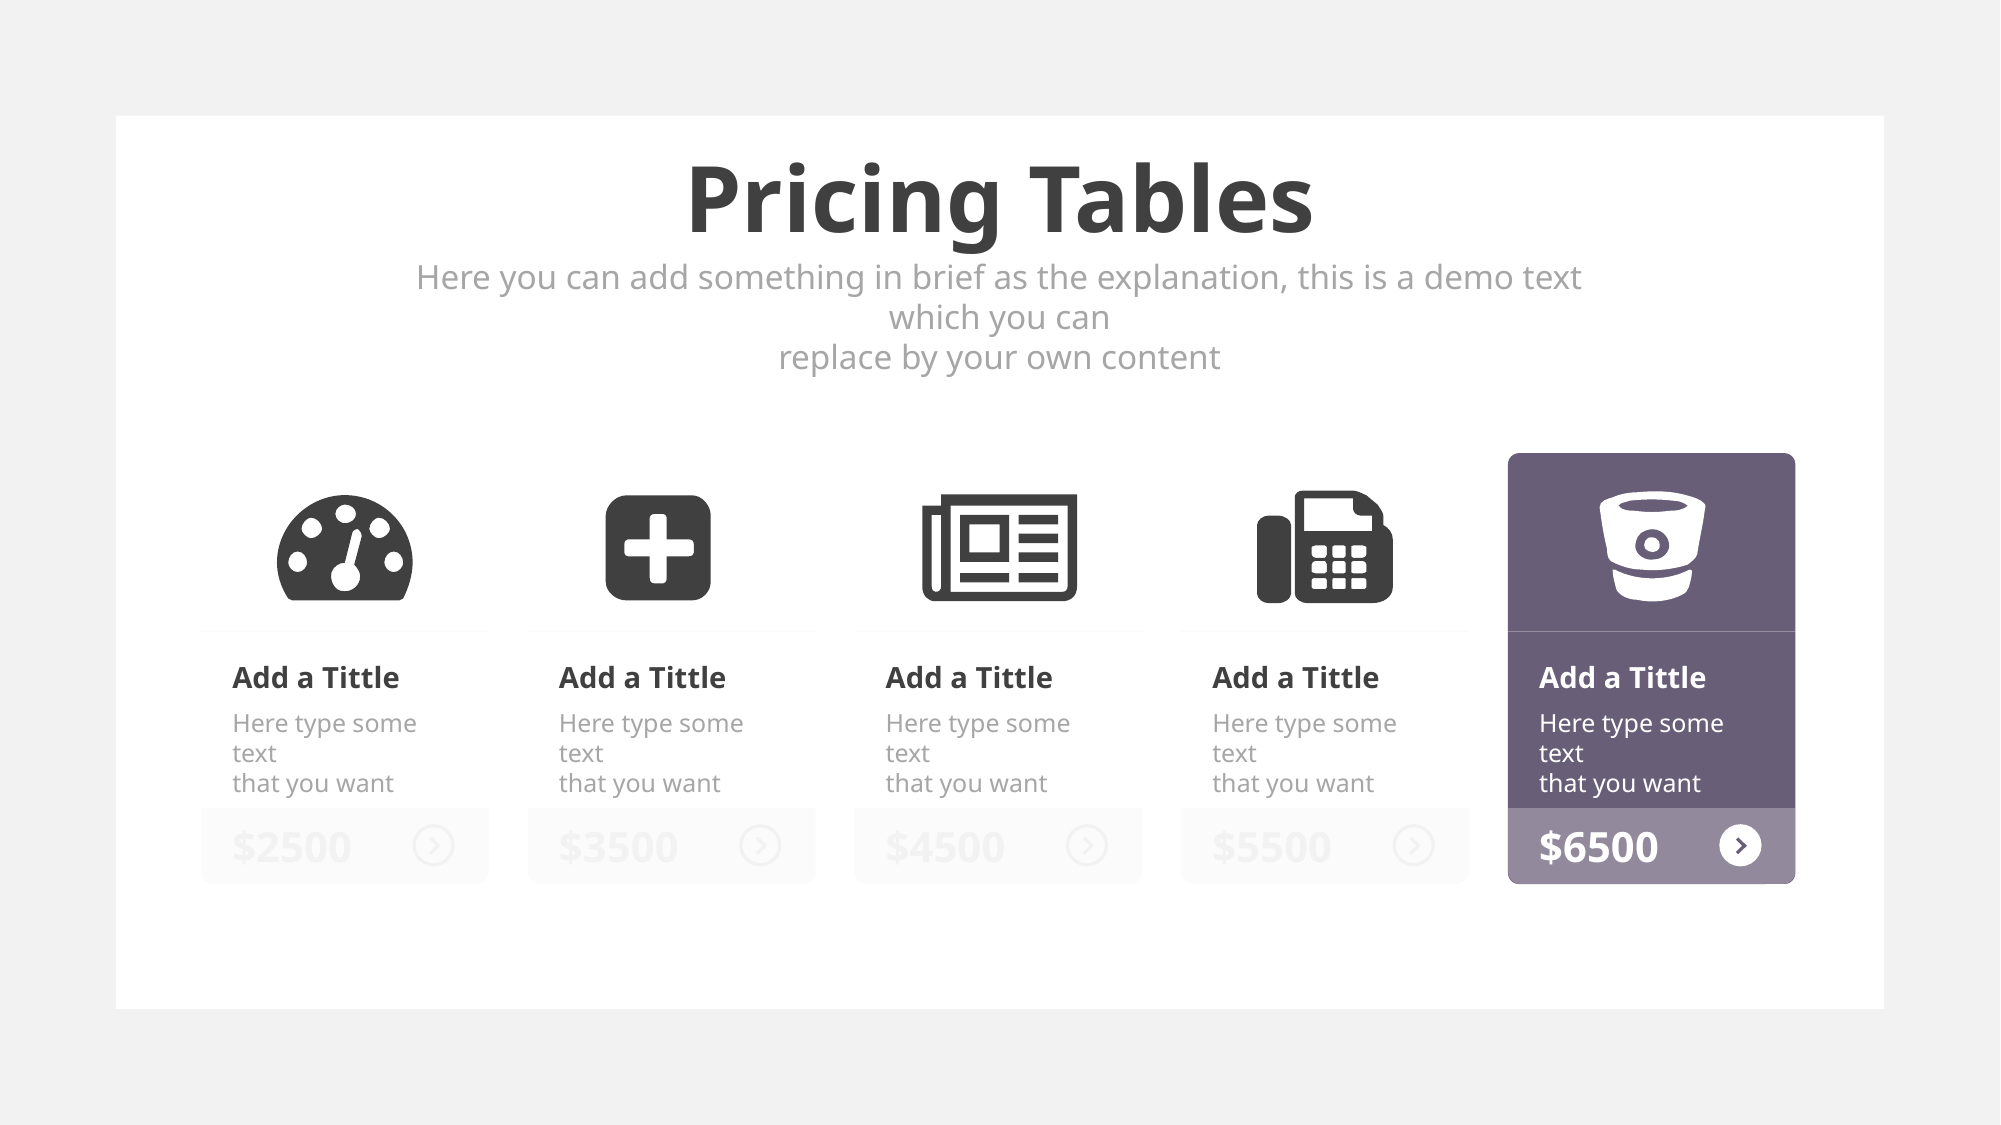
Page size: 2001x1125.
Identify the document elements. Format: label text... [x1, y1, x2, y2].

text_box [854, 453, 1142, 885]
text_box Pricing Tables [639, 133, 1360, 249]
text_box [1181, 453, 1469, 885]
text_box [201, 453, 489, 885]
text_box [1507, 453, 1796, 885]
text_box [527, 453, 816, 885]
text_box Here you can add something in brief as the explanation, this is a demo text which you can replace by your own content [361, 249, 1639, 384]
